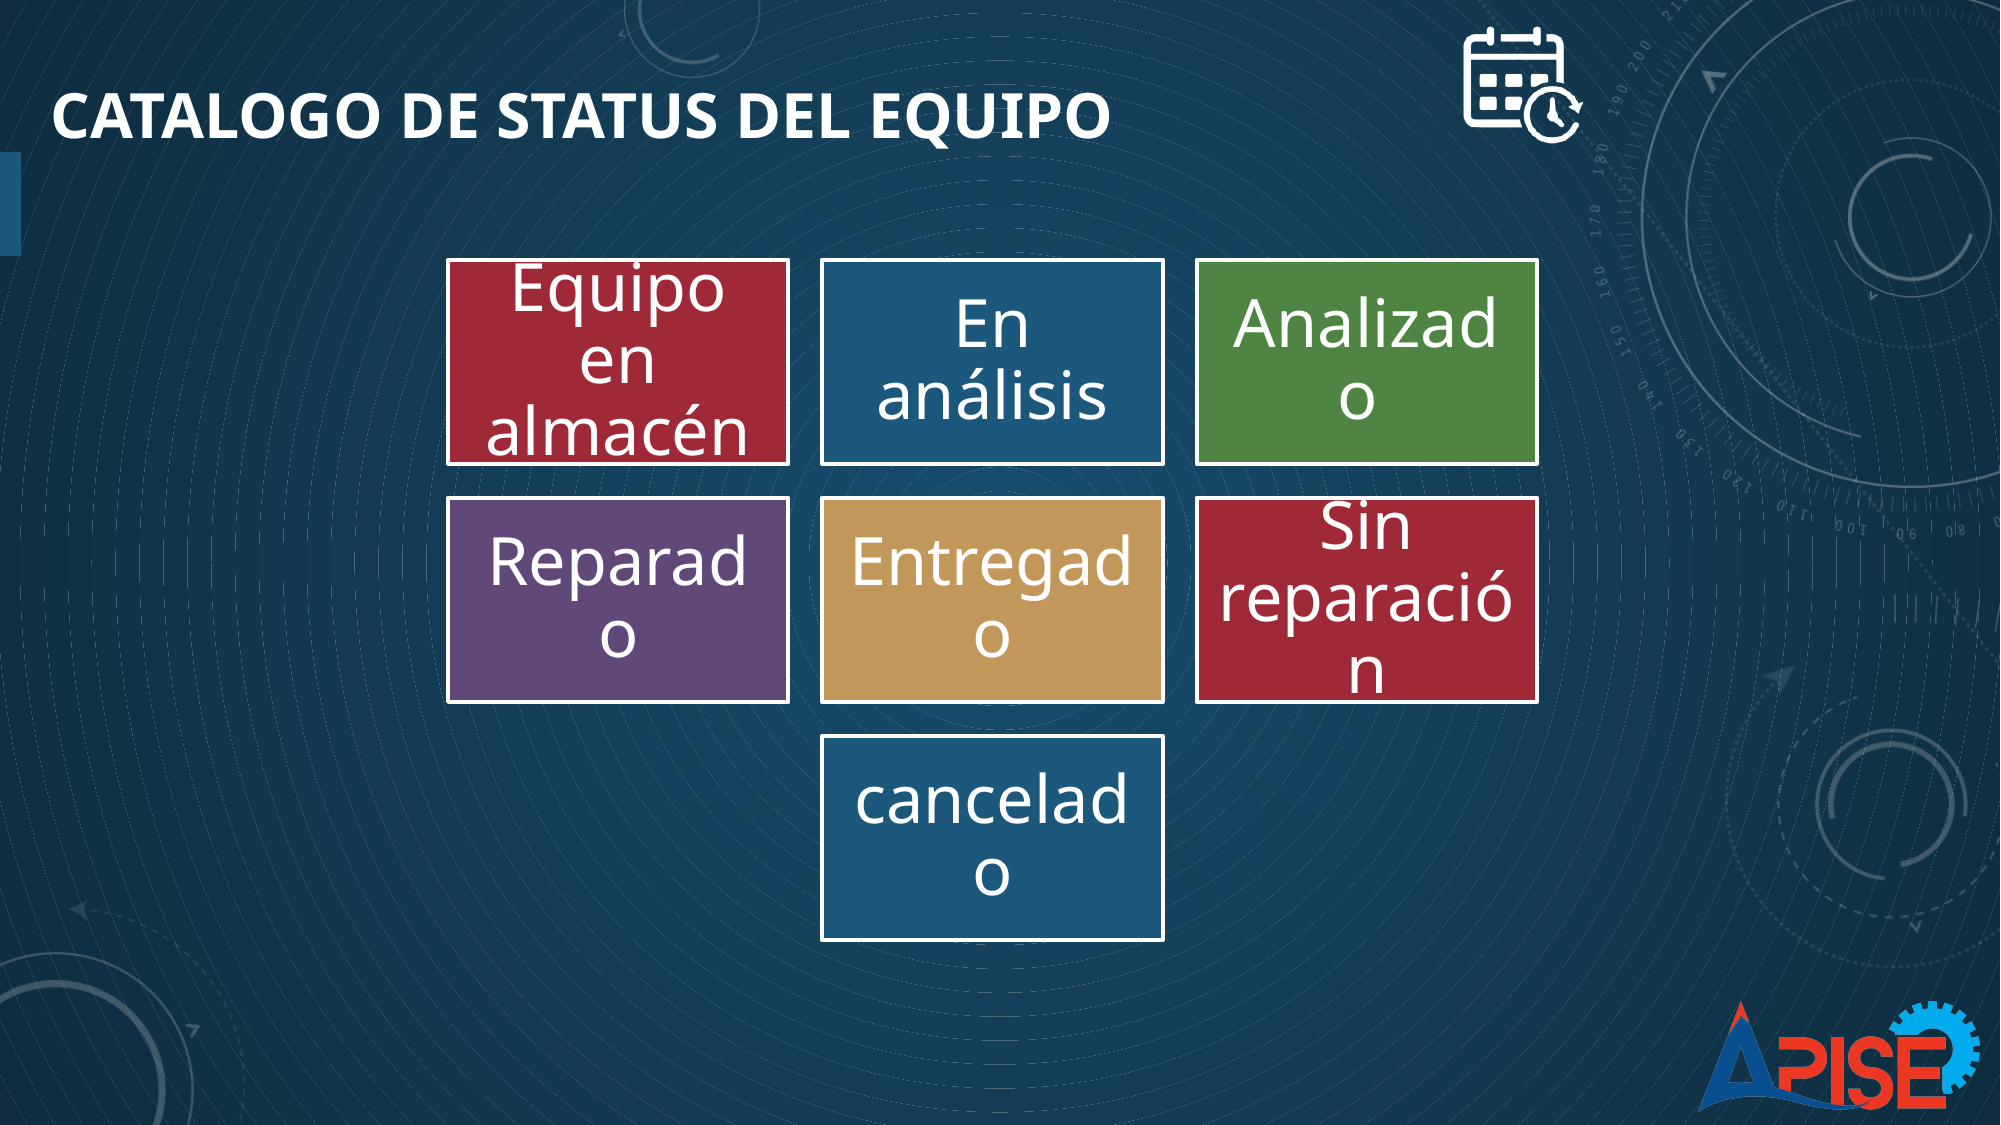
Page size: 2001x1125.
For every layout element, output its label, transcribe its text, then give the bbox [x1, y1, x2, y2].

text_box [440, 259, 1545, 941]
picture [0, 0, 2000, 1125]
title Catalogo de status del equipo [35, 57, 1239, 171]
